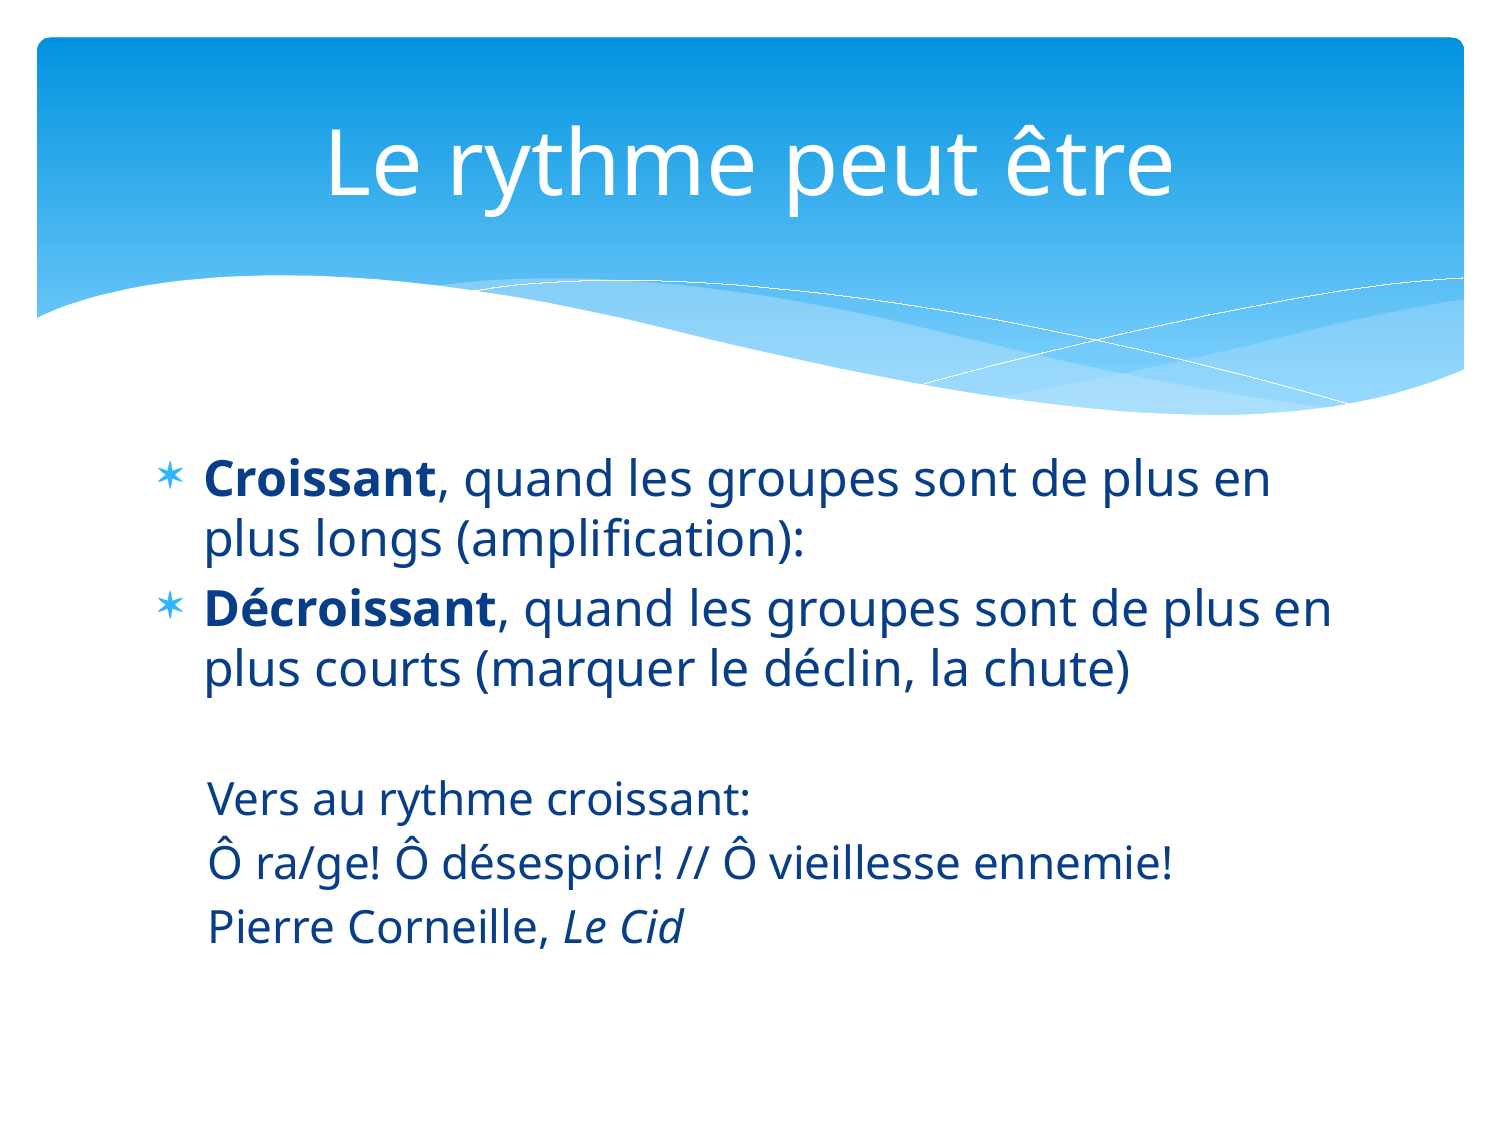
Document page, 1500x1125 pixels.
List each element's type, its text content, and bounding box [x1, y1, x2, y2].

title Le rythme peut être [75, 55, 1425, 261]
list Croissant, quand les groupes sont de plus en plus longs (amplification): Décroissant, quand les groupes sont de plus en plus courts (marquer le déclin, la chute) Vers au rythme croissant: Ô ra/ge! Ô désespoir! // Ô vieillesse ennemie! Pierre Corneille, Le Cid [143, 438, 1359, 1005]
